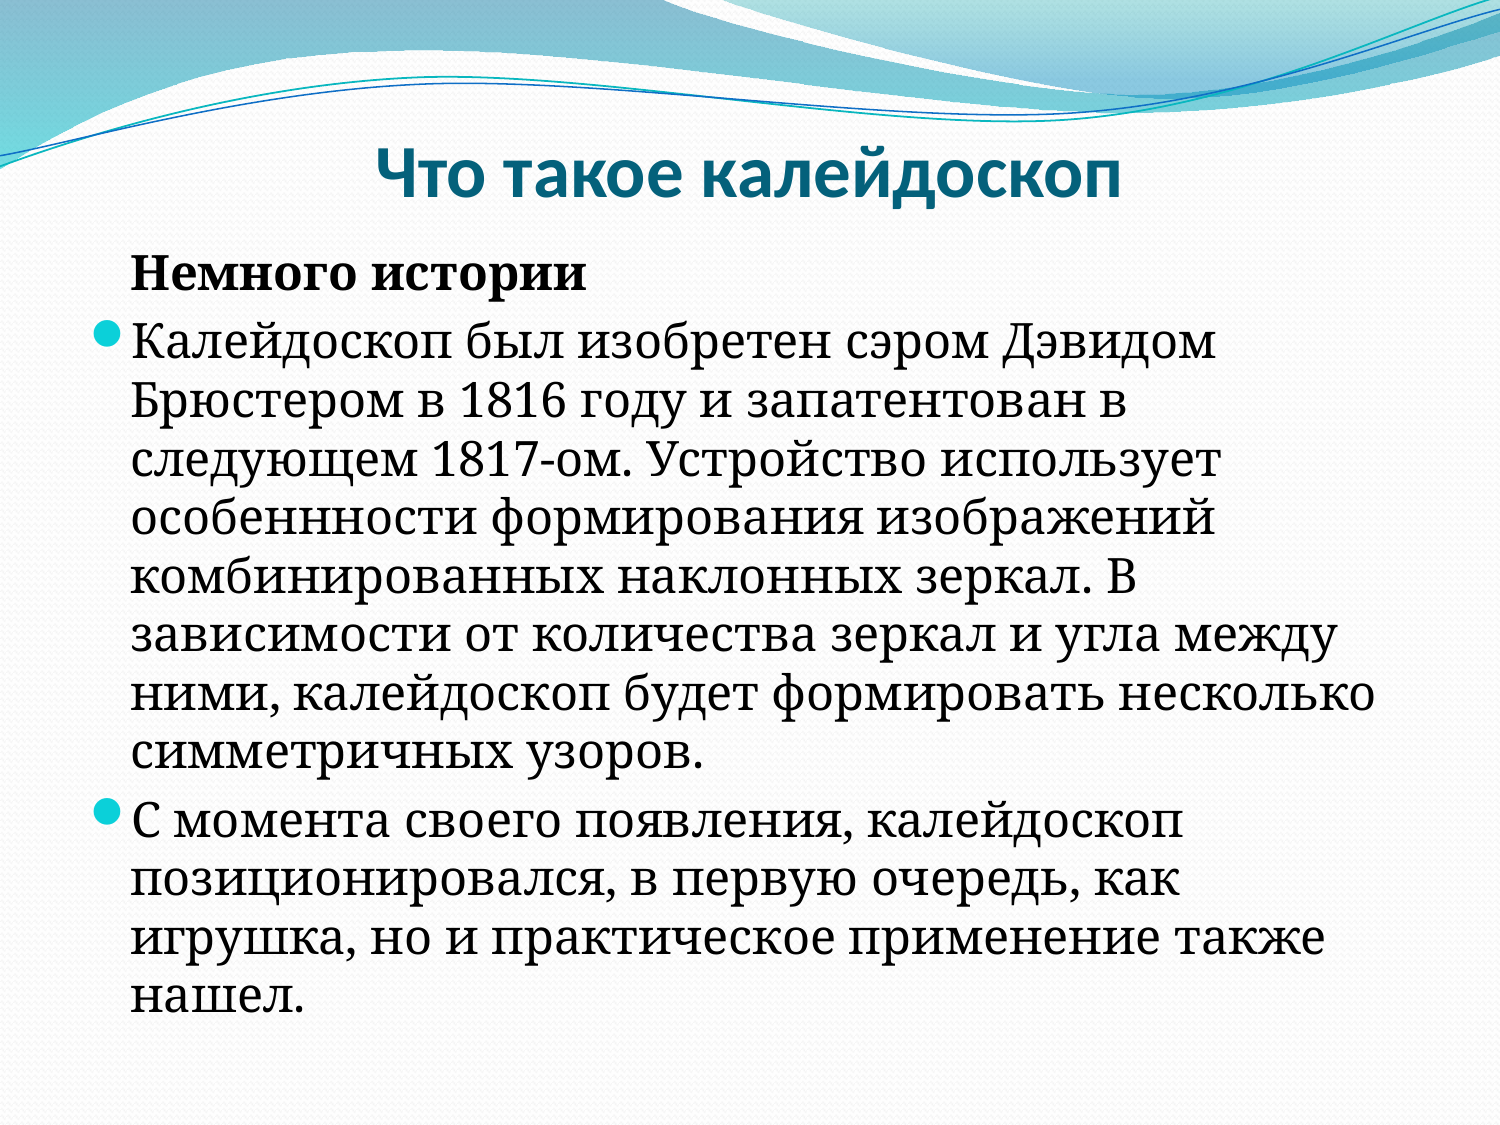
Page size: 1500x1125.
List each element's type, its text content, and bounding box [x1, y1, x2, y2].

title Что такое калейдоскоп [75, 115, 1425, 234]
list Немного истории Калейдоскоп был изобретен сэром Дэвидом Брюстером в 1816 году и запатентован в следующем 1817-ом. Устройство использует особеннности формирования изображений комбинированных наклонных зеркал. В зависимости от количества зеркал и угла между ними, калейдоскоп будет формировать несколько симметричных узоров. С момента своего появления, калейдоскоп позиционировался, в первую очередь, как игрушка, но и практическое применение также нашел. [75, 234, 1425, 1038]
